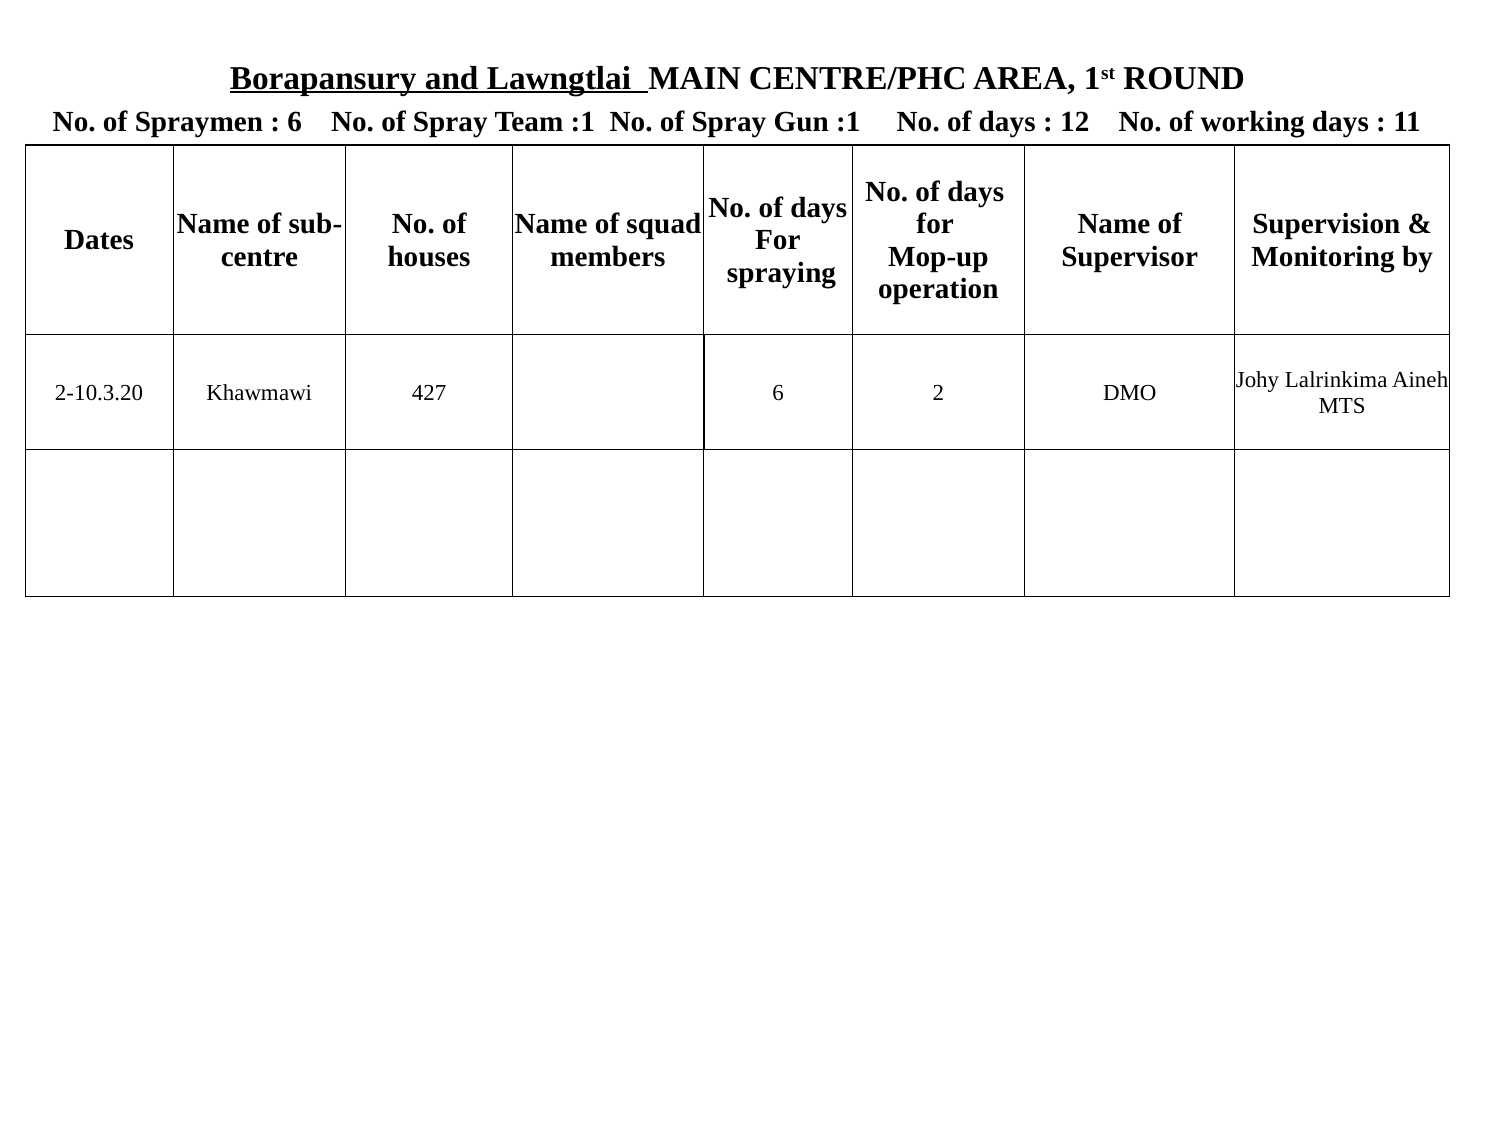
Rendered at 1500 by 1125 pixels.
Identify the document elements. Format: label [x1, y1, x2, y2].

table_cell [1235, 335, 1449, 449]
table_cell [1235, 450, 1449, 596]
table_cell [174, 335, 345, 449]
table_cell [853, 335, 1024, 449]
table_cell [853, 450, 1024, 596]
table_header [25, 38, 1450, 97]
table_cell [513, 146, 703, 334]
table_cell [705, 335, 852, 449]
table_cell [174, 450, 345, 596]
table_cell [704, 450, 852, 596]
table_cell [174, 146, 345, 334]
table_cell [853, 146, 1024, 334]
table_cell [26, 335, 173, 449]
table_cell [346, 146, 512, 334]
table_cell [704, 146, 852, 334]
table_cell [26, 146, 173, 334]
table_cell [1025, 335, 1234, 449]
table_cell [1025, 450, 1234, 596]
table_cell [513, 450, 703, 596]
table_cell [346, 335, 512, 449]
table_cell [26, 450, 173, 596]
table_cell [1025, 146, 1234, 334]
table_cell [513, 335, 703, 449]
table_cell [346, 450, 512, 596]
table_cell [1235, 146, 1449, 334]
table_cell [25, 97, 1450, 144]
